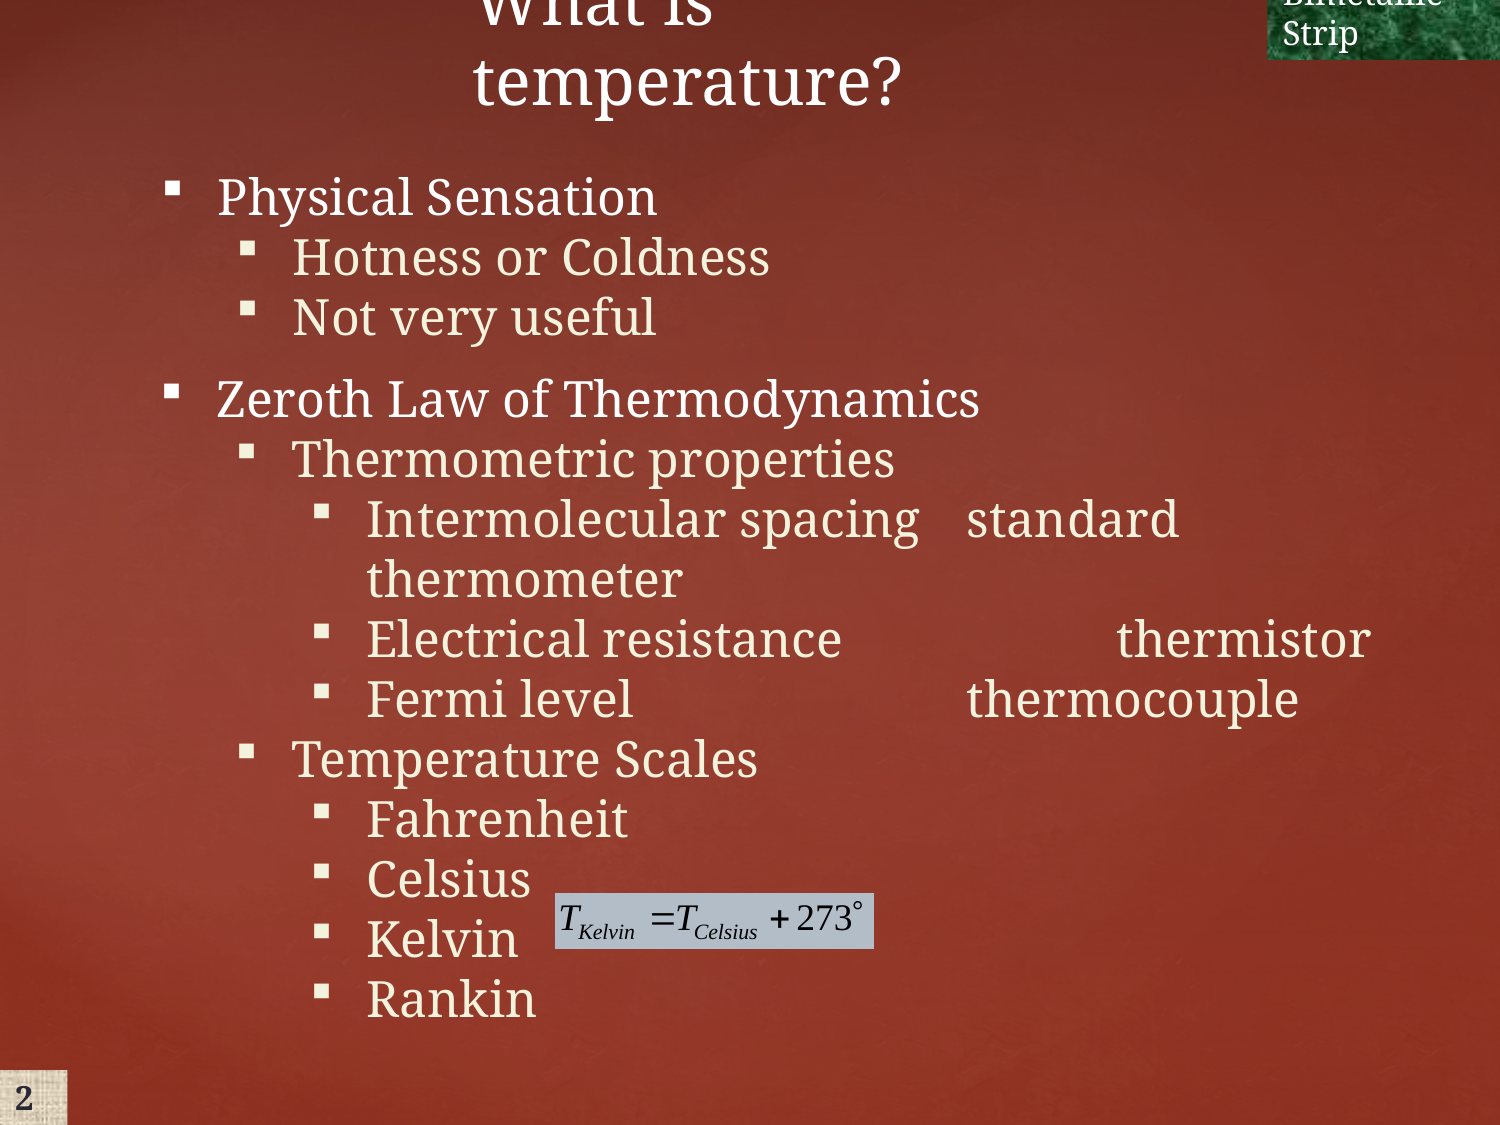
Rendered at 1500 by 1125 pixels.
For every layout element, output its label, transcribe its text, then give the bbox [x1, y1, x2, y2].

text_box Bimetallic Strip [1267, 0, 1500, 60]
text_box 2 [0, 1070, 68, 1125]
text_box What is temperature? [457, 44, 1058, 127]
text_box Zeroth Law of Thermodynamics Thermometric properties Intermolecular spacing standard thermometer Electrical resistance thermistor Fermi level thermocouple Temperature Scales Fahrenheit Celsius Kelvin Rankin [145, 419, 1392, 1035]
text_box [554, 891, 875, 950]
text_box Physical Sensation Hotness or Coldness Not very useful [146, 164, 1025, 353]
